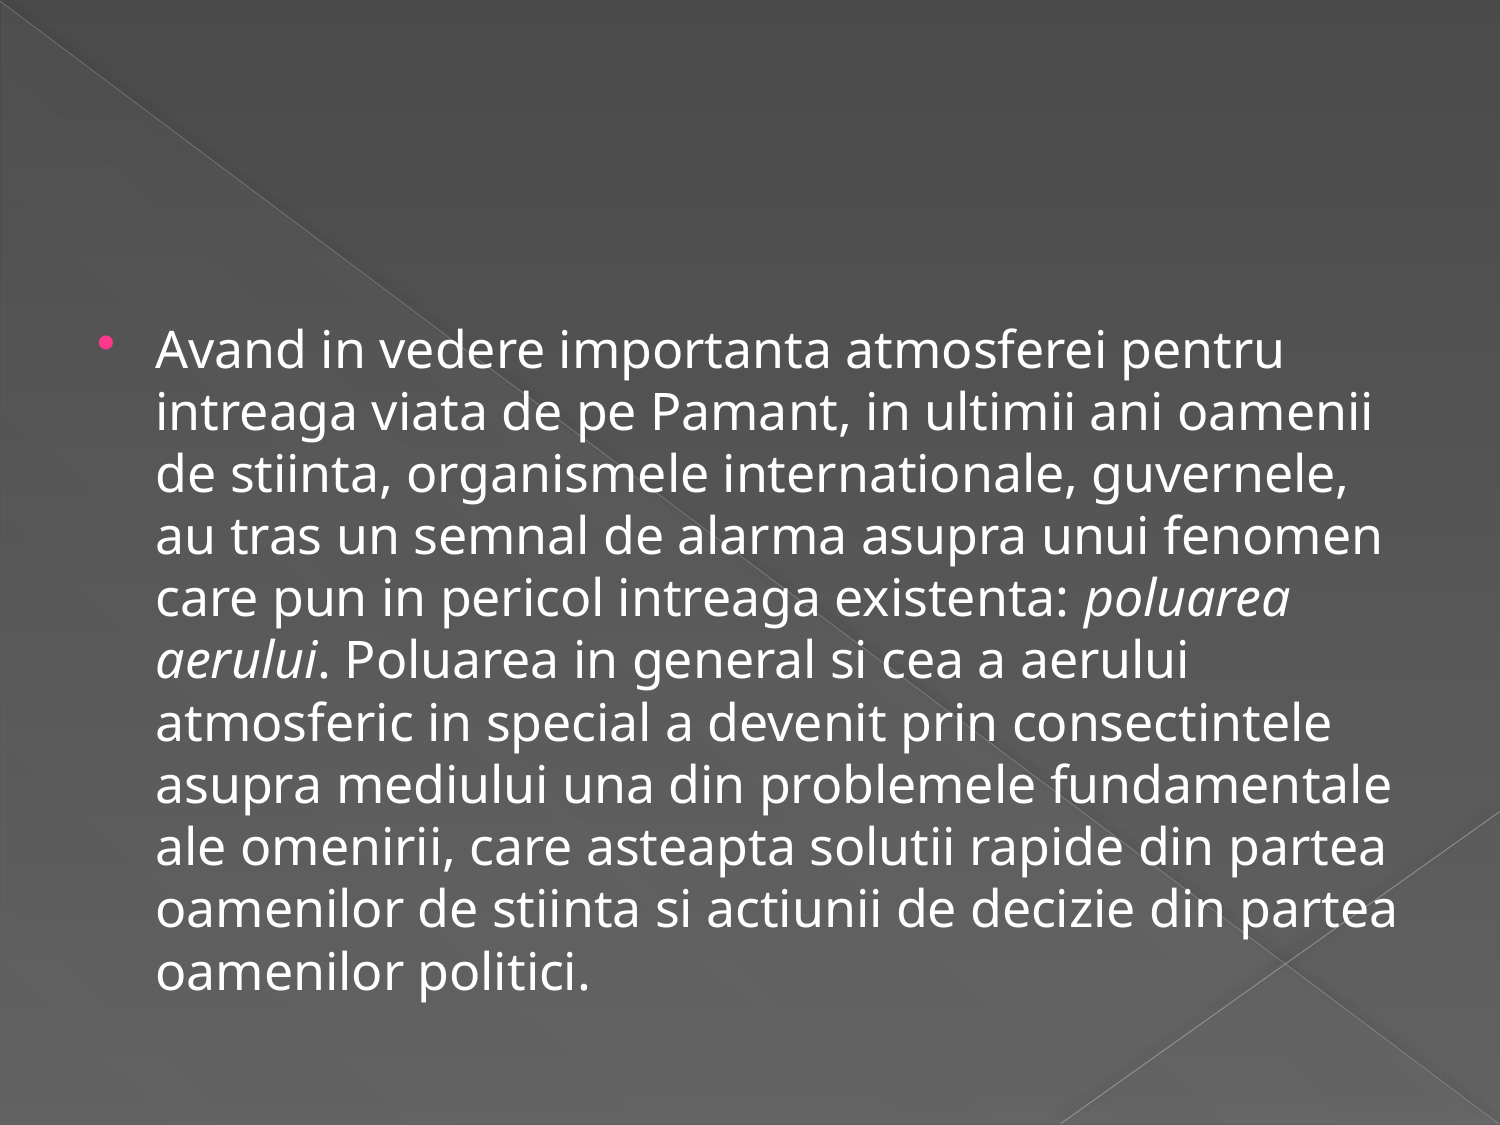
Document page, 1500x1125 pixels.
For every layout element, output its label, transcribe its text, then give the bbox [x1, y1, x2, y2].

list Avand in vedere importanta atmosferei pentru intreaga viata de pe Pamant, in ultimii ani oamenii de stiinta, organismele internationale, guvernele, au tras un semnal de alarma asupra unui fenomen care pun in pericol intreaga existenta: poluarea aerului. Poluarea in general si cea a aerului atmosferic in special a devenit prin consectintele asupra mediului una din problemele fundamentale ale omenirii, care asteapta solutii rapide din partea oamenilor de stiinta si actiunii de decizie din partea oamenilor politici. [75, 308, 1425, 1059]
